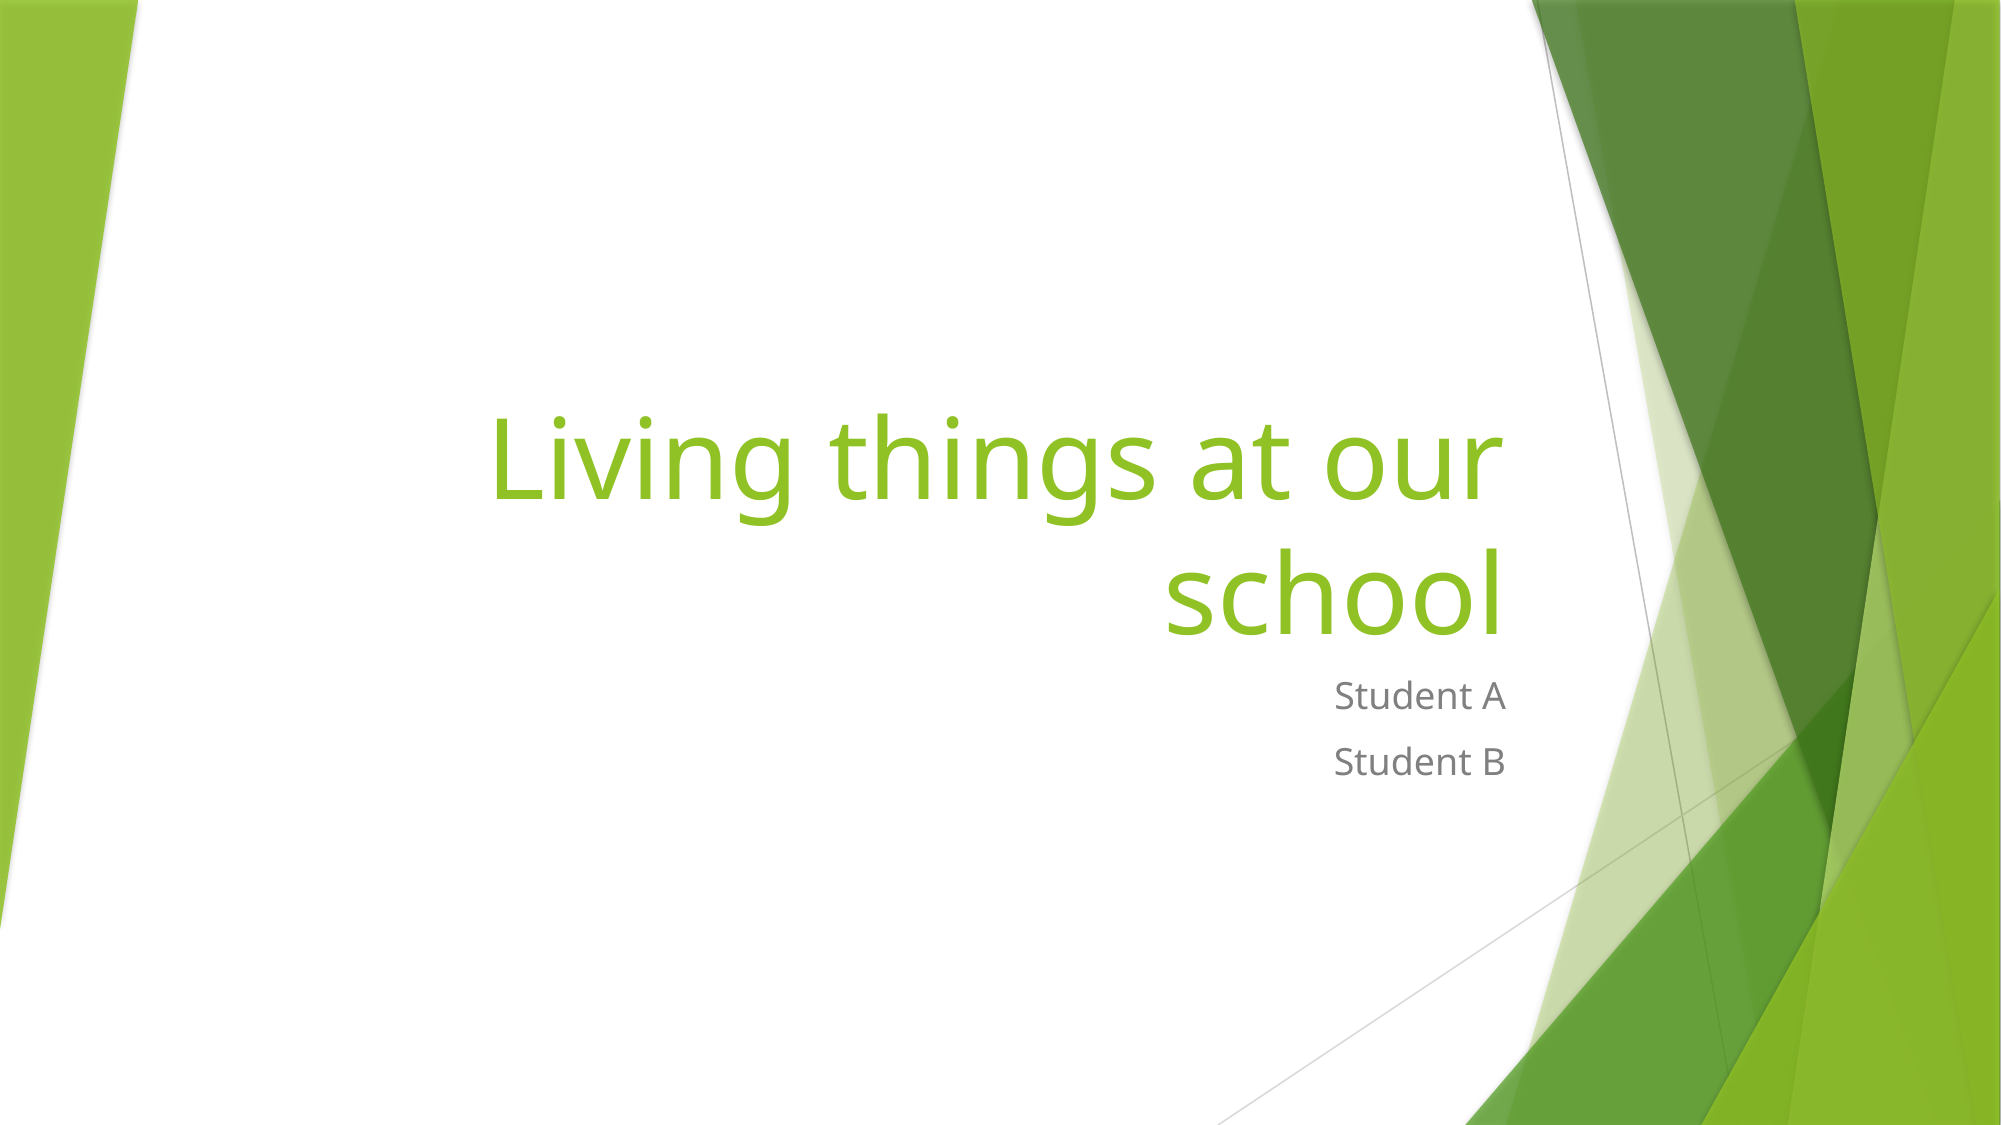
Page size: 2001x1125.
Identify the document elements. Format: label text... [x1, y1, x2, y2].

title Living things at our school [247, 394, 1522, 664]
subtitle Student A Student B [247, 664, 1522, 845]
